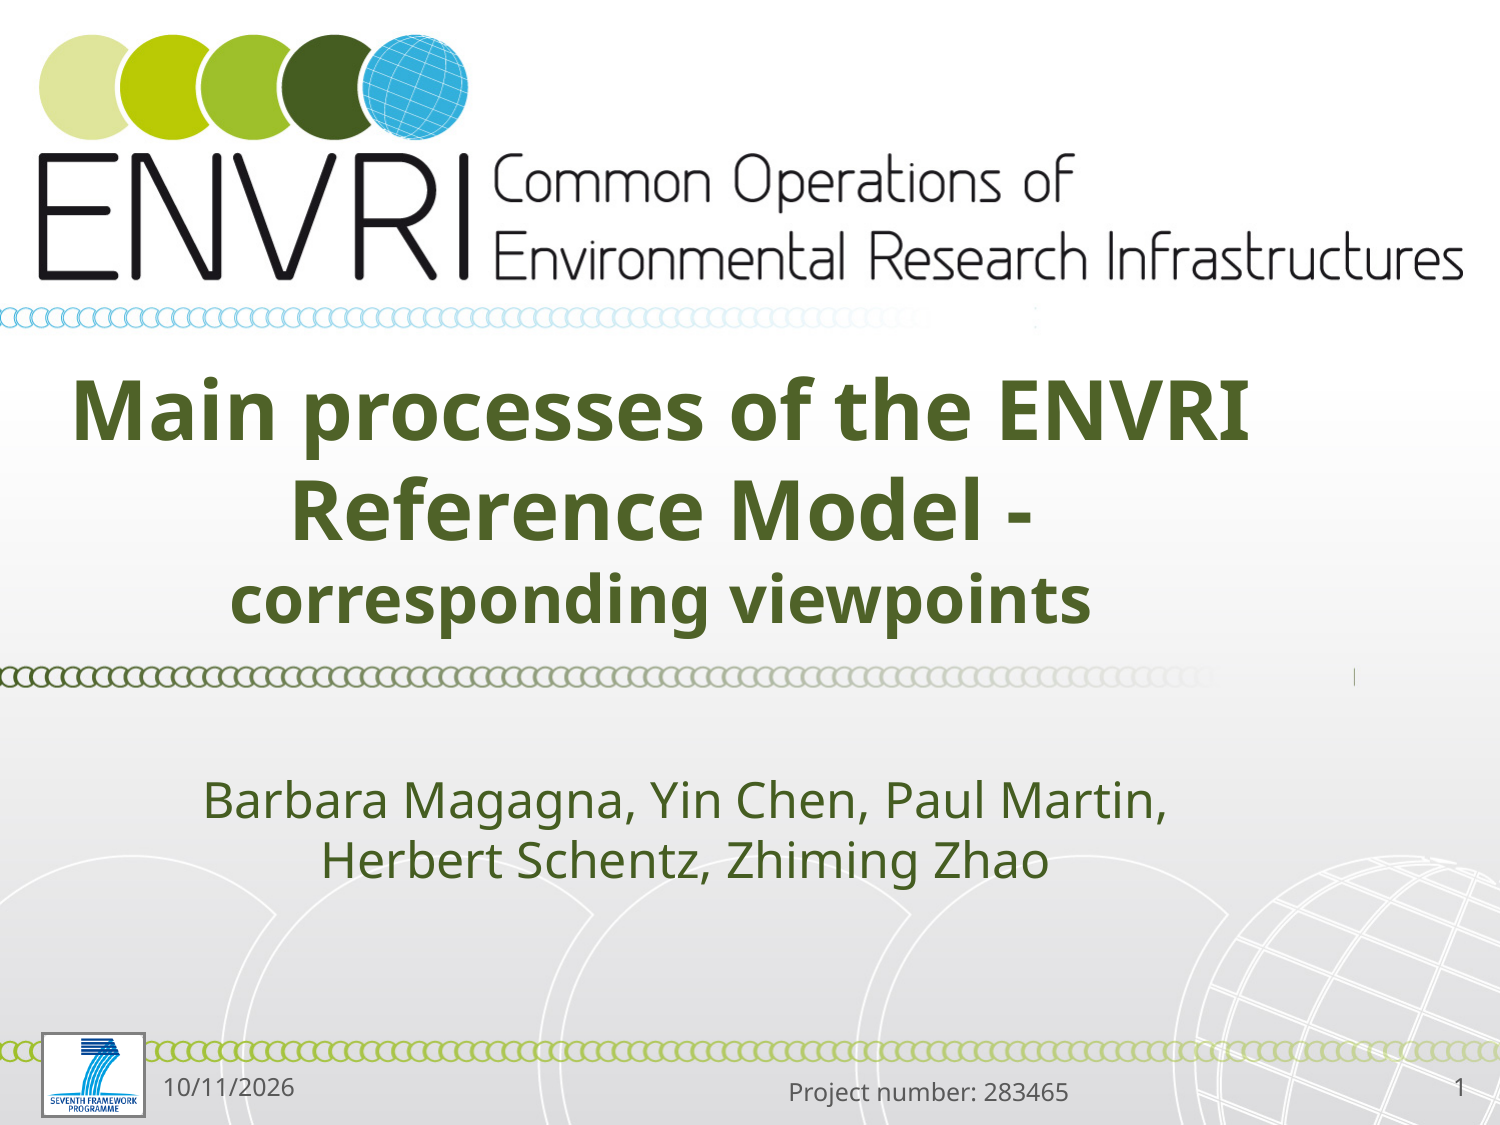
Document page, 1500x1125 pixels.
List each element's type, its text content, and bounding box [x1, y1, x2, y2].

title Main processes of the ENVRI Reference Model - corresponding viewpoints [23, 330, 1299, 664]
slide_number 1 [1222, 1058, 1483, 1119]
picture [0, 0, 1500, 1125]
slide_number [147, 1058, 313, 1119]
footer [360, 1058, 762, 1119]
subtitle Barbara Magagna, Yin Chen, Paul Martin, Herbert Schentz, Zhiming Zhao [160, 690, 1211, 1037]
